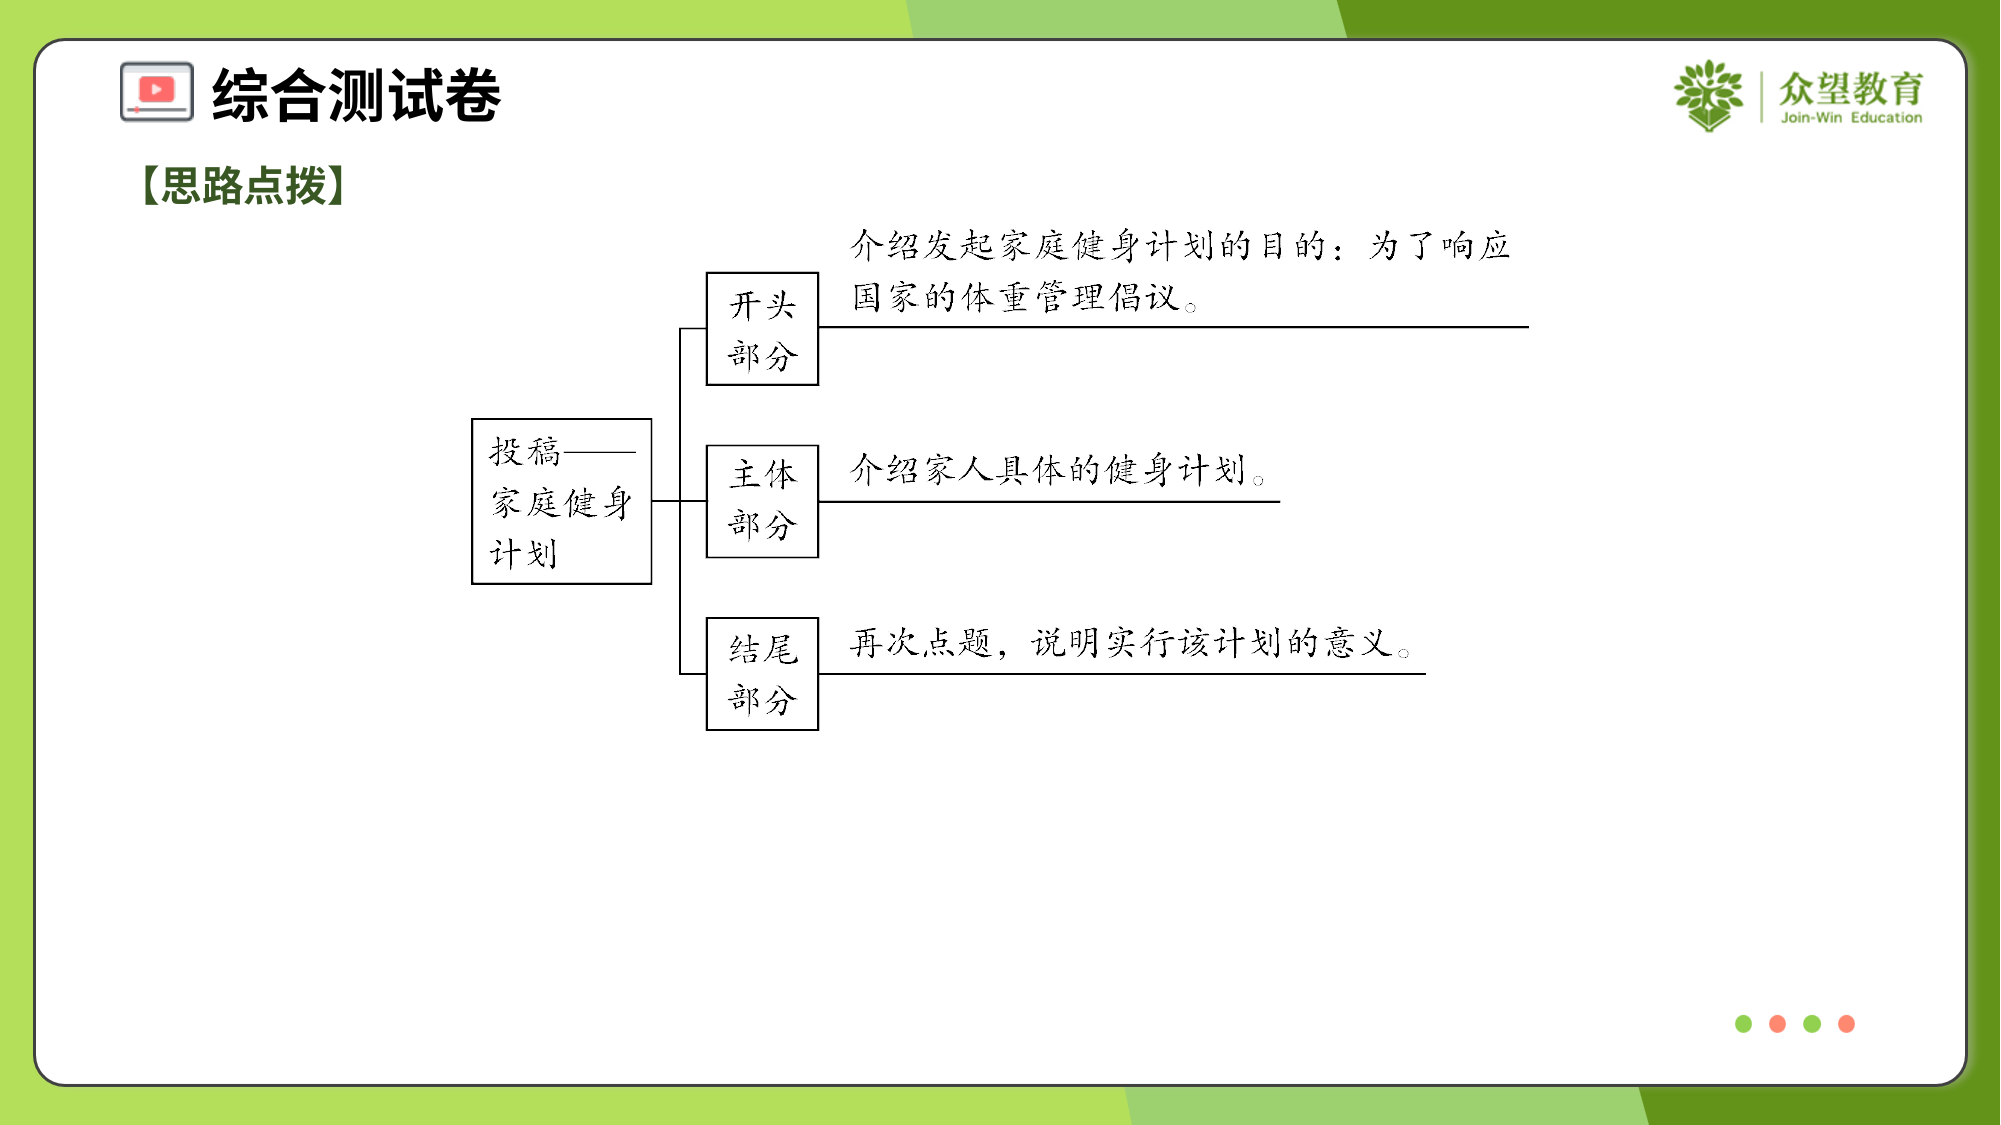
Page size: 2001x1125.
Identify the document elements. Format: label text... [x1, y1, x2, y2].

picture [0, 0, 2000, 1125]
text_box 【思路点拨】 [118, 147, 1883, 206]
